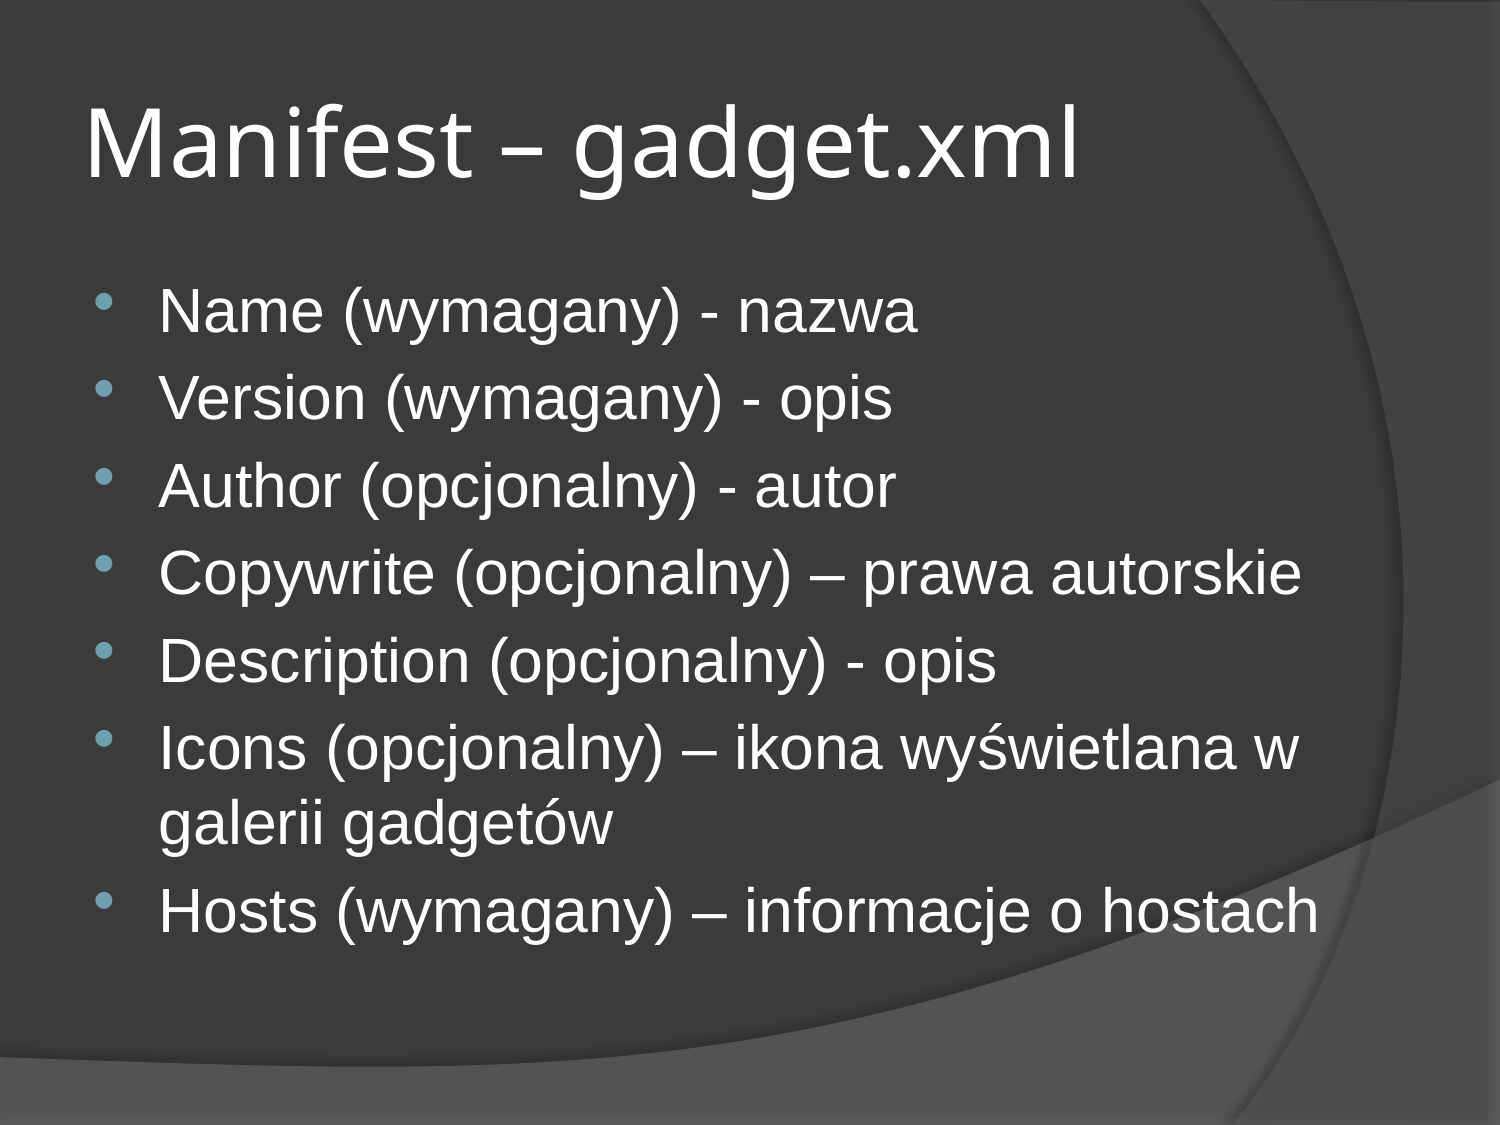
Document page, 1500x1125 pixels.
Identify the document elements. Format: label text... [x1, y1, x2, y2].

title Manifest – gadget.xml [75, 45, 1300, 233]
list Name (wymagany) - nazwa Version (wymagany) - opis Author (opcjonalny) - autor Copywrite (opcjonalny) – prawa autorskie Description (opcjonalny) - opis Icons (opcjonalny) – ikona wyświetlana w galerii gadgetów Hosts (wymagany) – informacje o hostach [75, 262, 1459, 1005]
